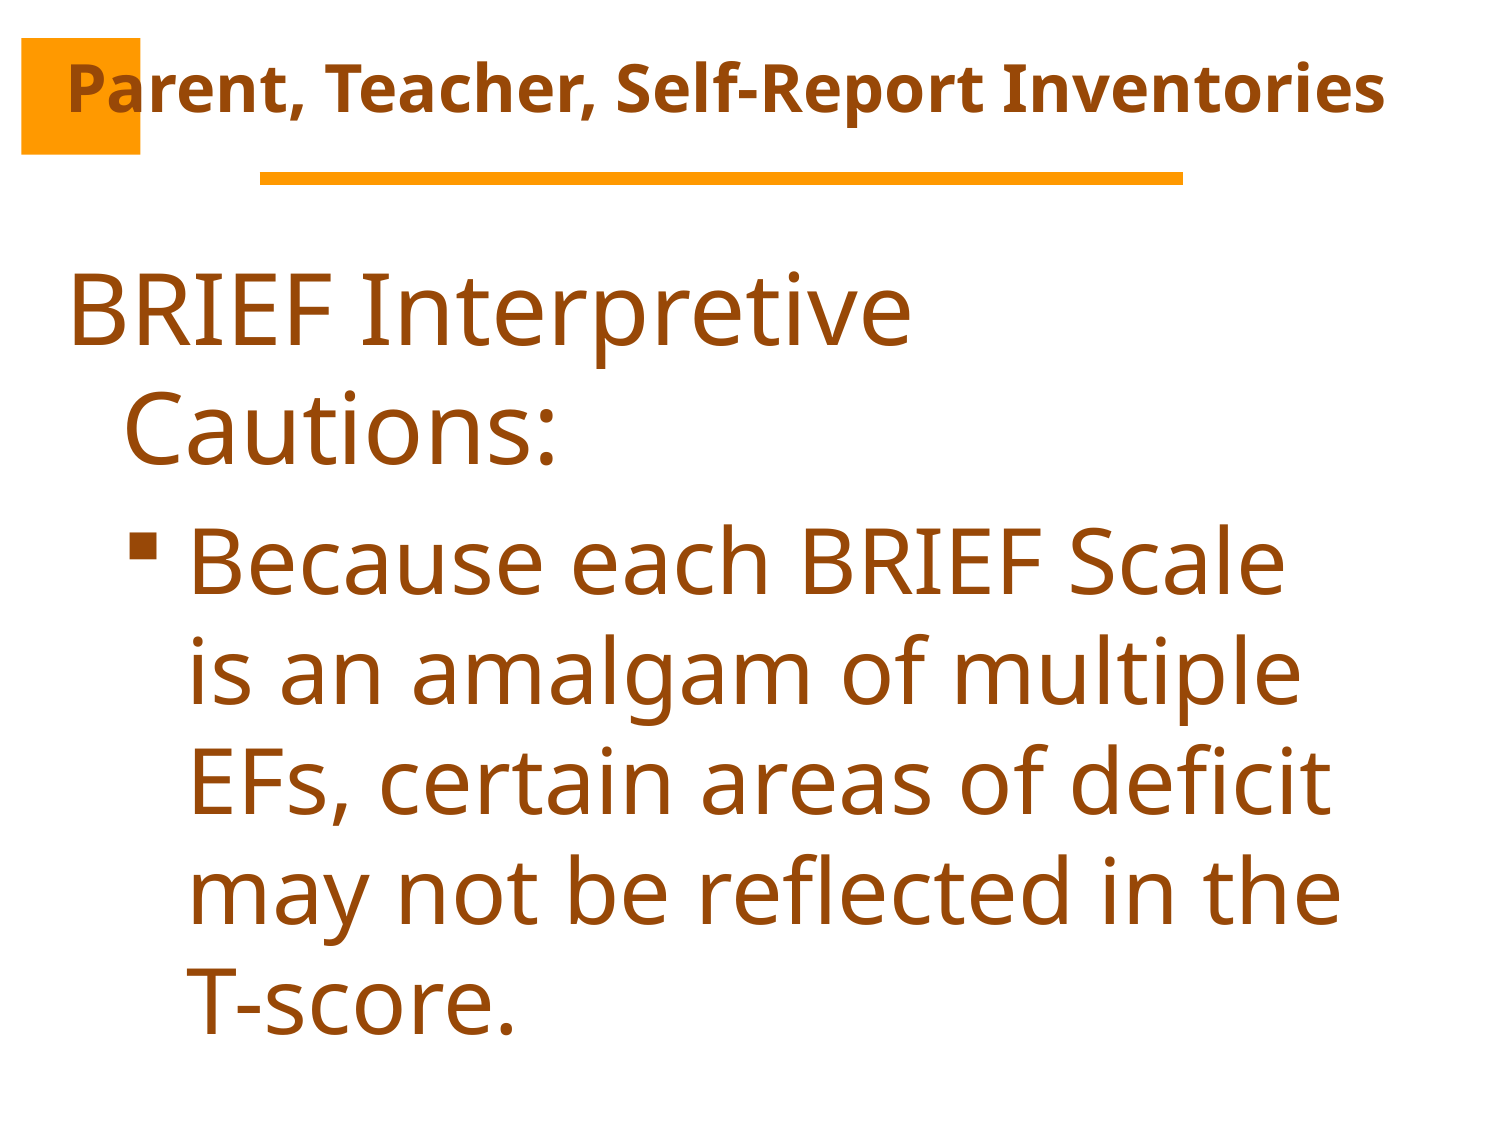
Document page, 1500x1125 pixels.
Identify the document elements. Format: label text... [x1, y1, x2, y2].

list BRIEF Interpretive Cautions: Because each BRIEF Scale is an amalgam of multiple EFs, certain areas of deficit may not be reflected in the T-score. [49, 237, 1382, 1060]
title Parent, Teacher, Self-Report Inventories [49, 15, 1450, 155]
text_box [19, 36, 142, 157]
